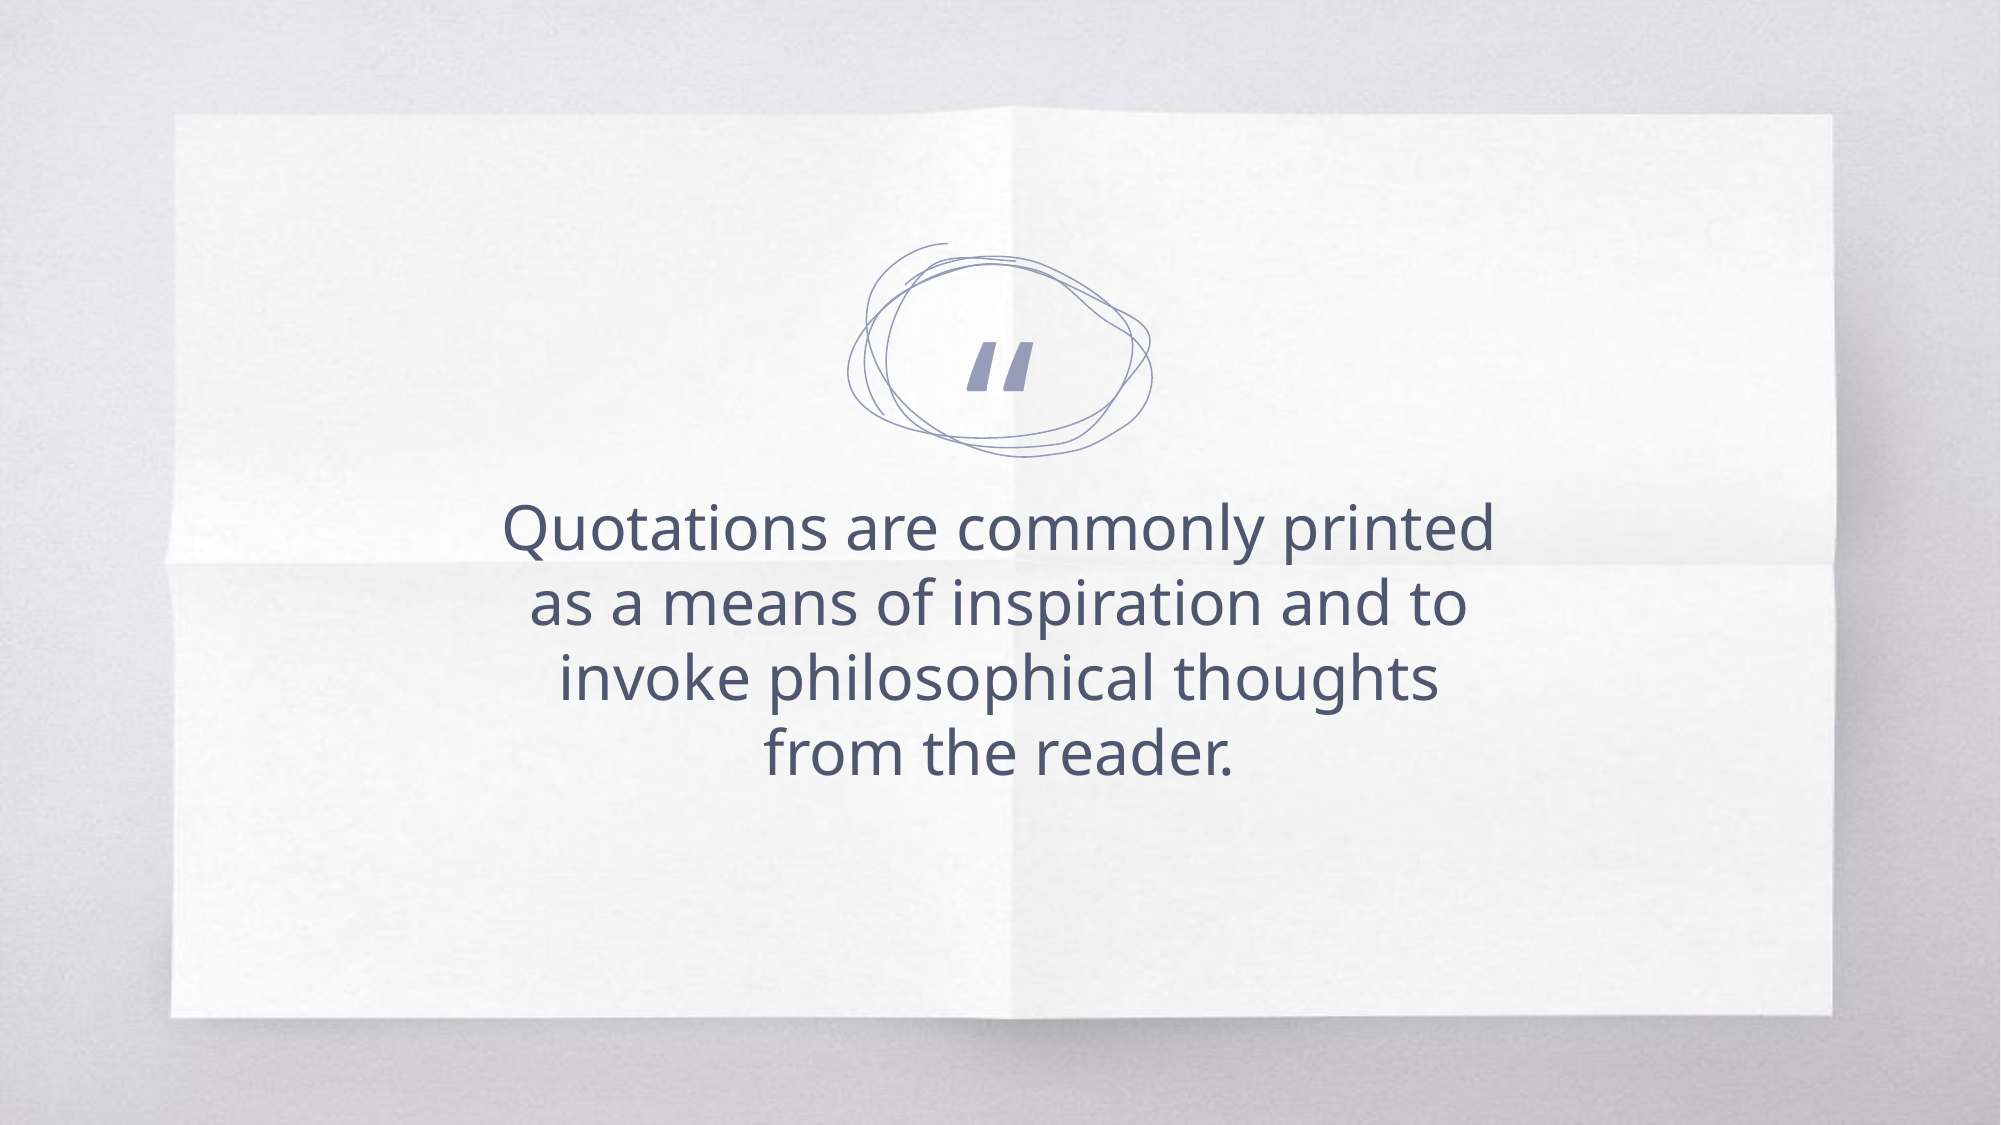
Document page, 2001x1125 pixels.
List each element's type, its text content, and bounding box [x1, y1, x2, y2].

picture [0, 0, 2001, 1125]
list Quotations are commonly printed as a means of inspiration and to invoke philosophical thoughts from the reader. [480, 472, 1520, 653]
